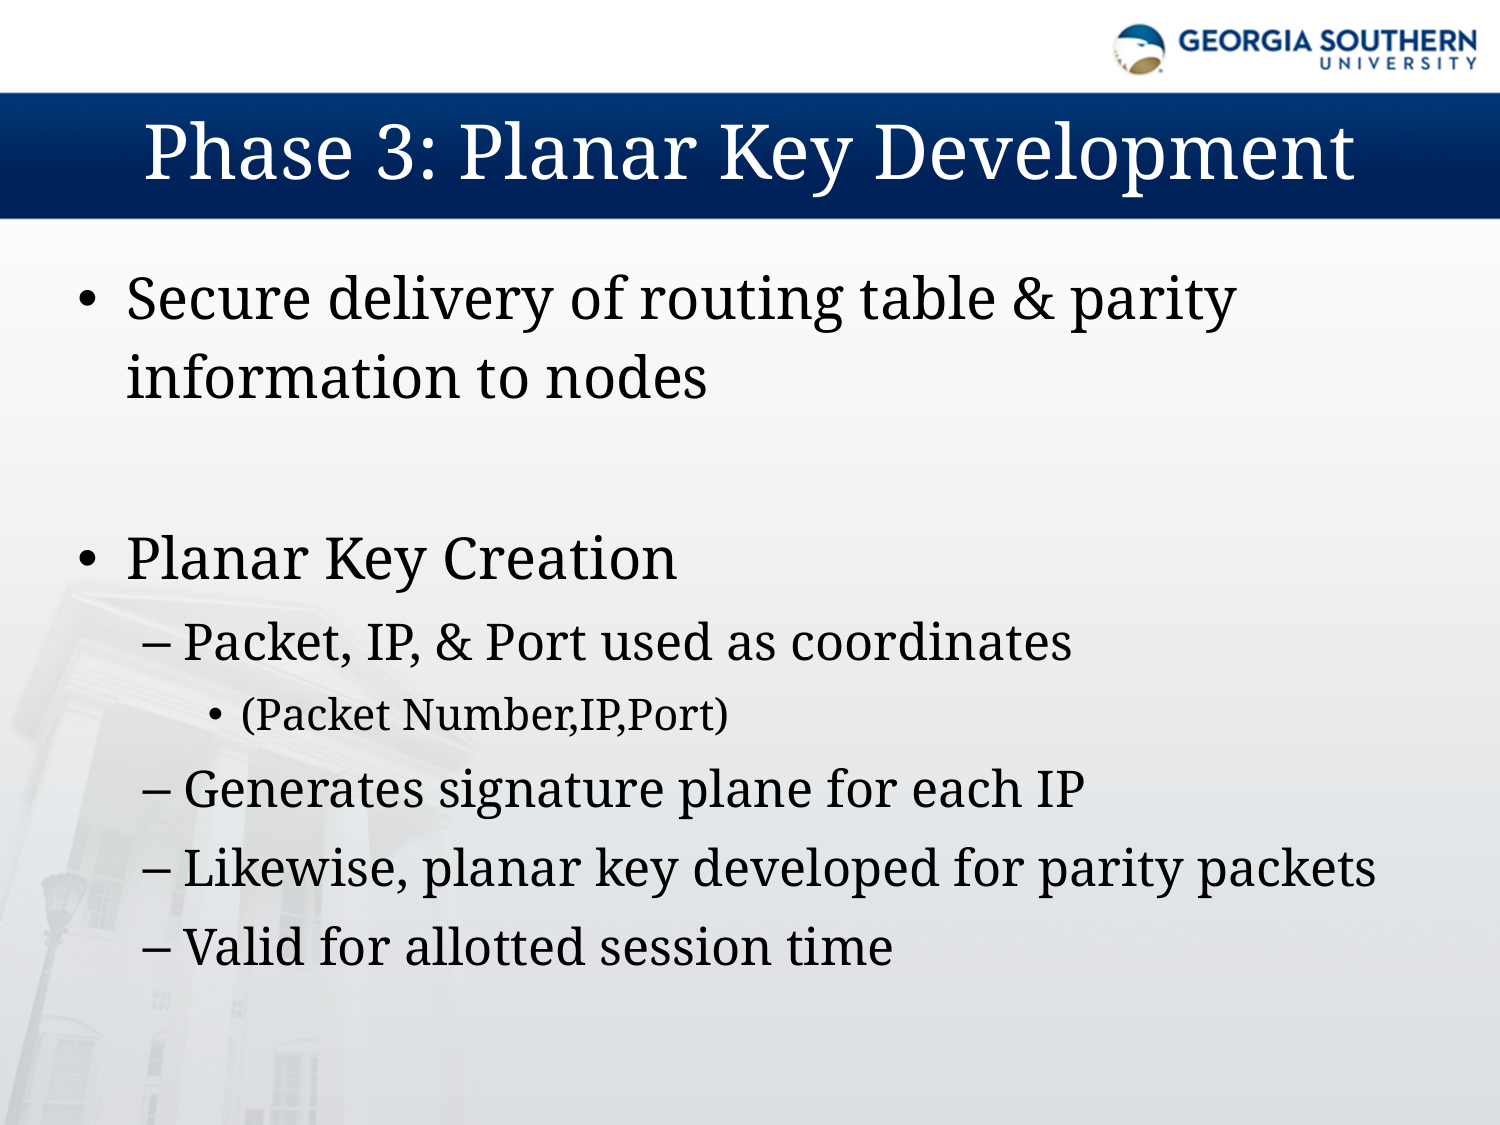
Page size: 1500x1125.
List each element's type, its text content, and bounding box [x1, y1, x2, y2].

list Secure delivery of routing table & parity information to nodes Planar Key Creation Packet, IP, & Port used as coordinates (Packet Number,IP,Port) Generates signature plane for each IP Likewise, planar key developed for parity packets Valid for allotted session time [62, 249, 1500, 993]
picture [0, 0, 1500, 1125]
title Phase 3: Planar Key Development [75, 56, 1425, 244]
